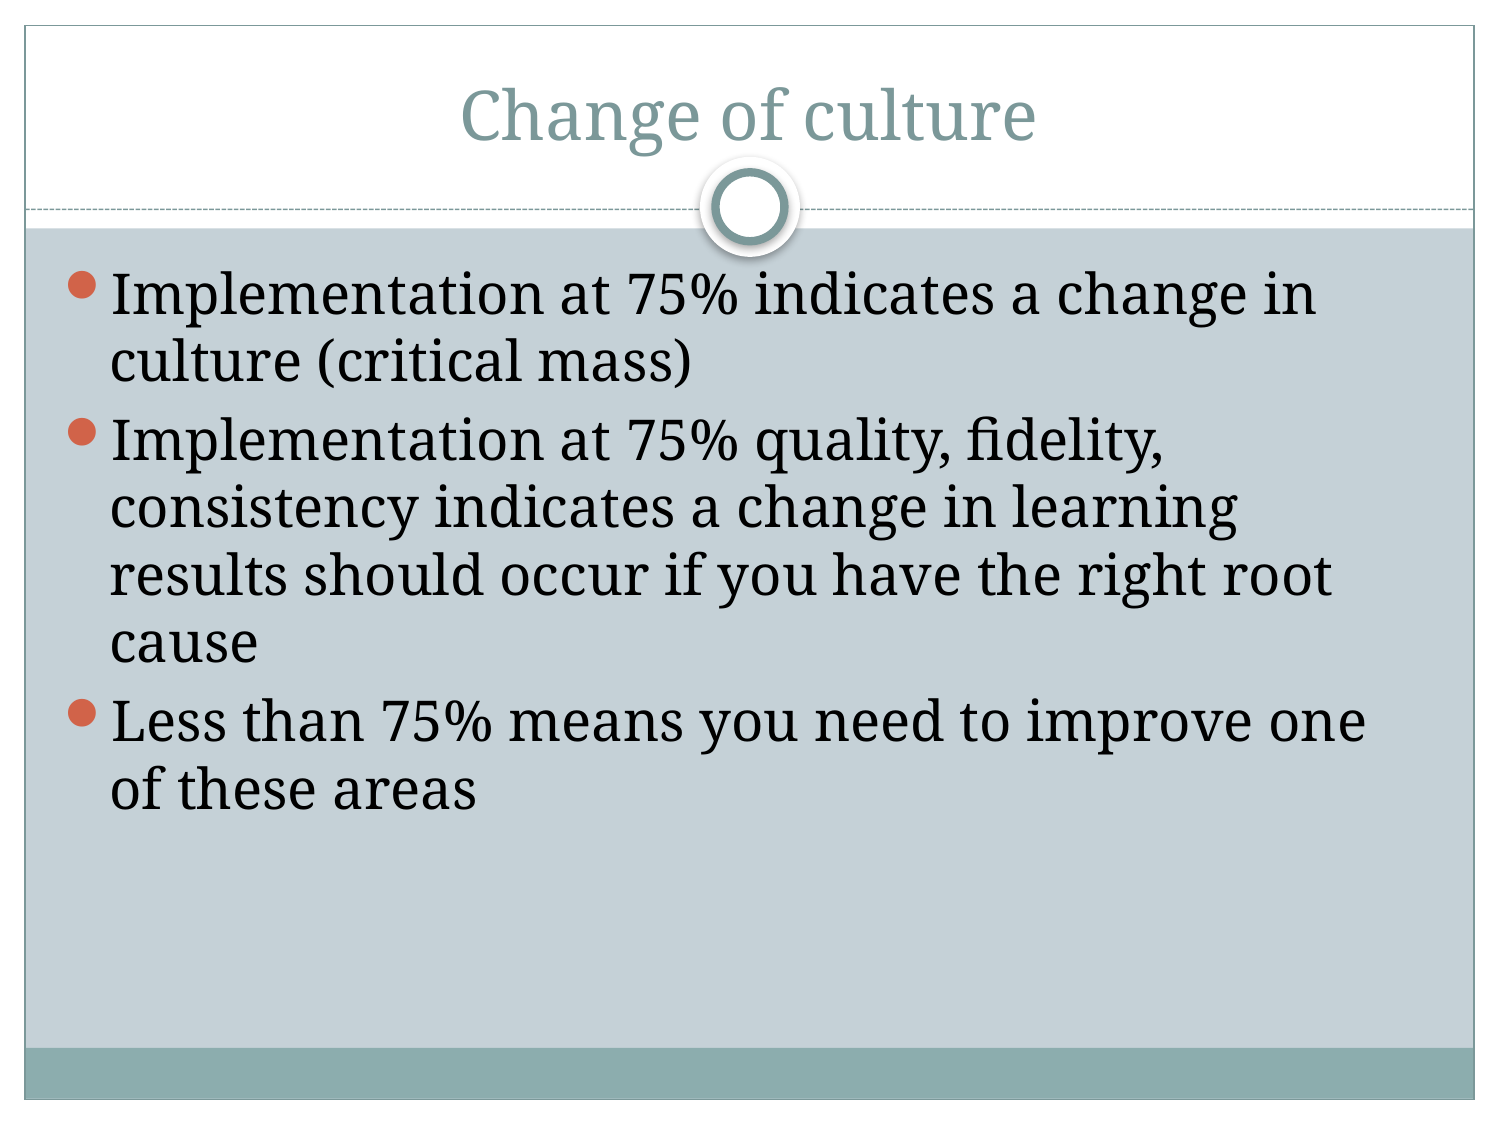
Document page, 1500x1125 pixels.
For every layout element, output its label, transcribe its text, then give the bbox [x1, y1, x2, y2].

list Implementation at 75% indicates a change in culture (critical mass) Implementation at 75% quality, fidelity, consistency indicates a change in learning results should occur if you have the right root cause Less than 75% means you need to improve one of these areas [49, 250, 1445, 1001]
title Change of culture [49, 37, 1450, 162]
